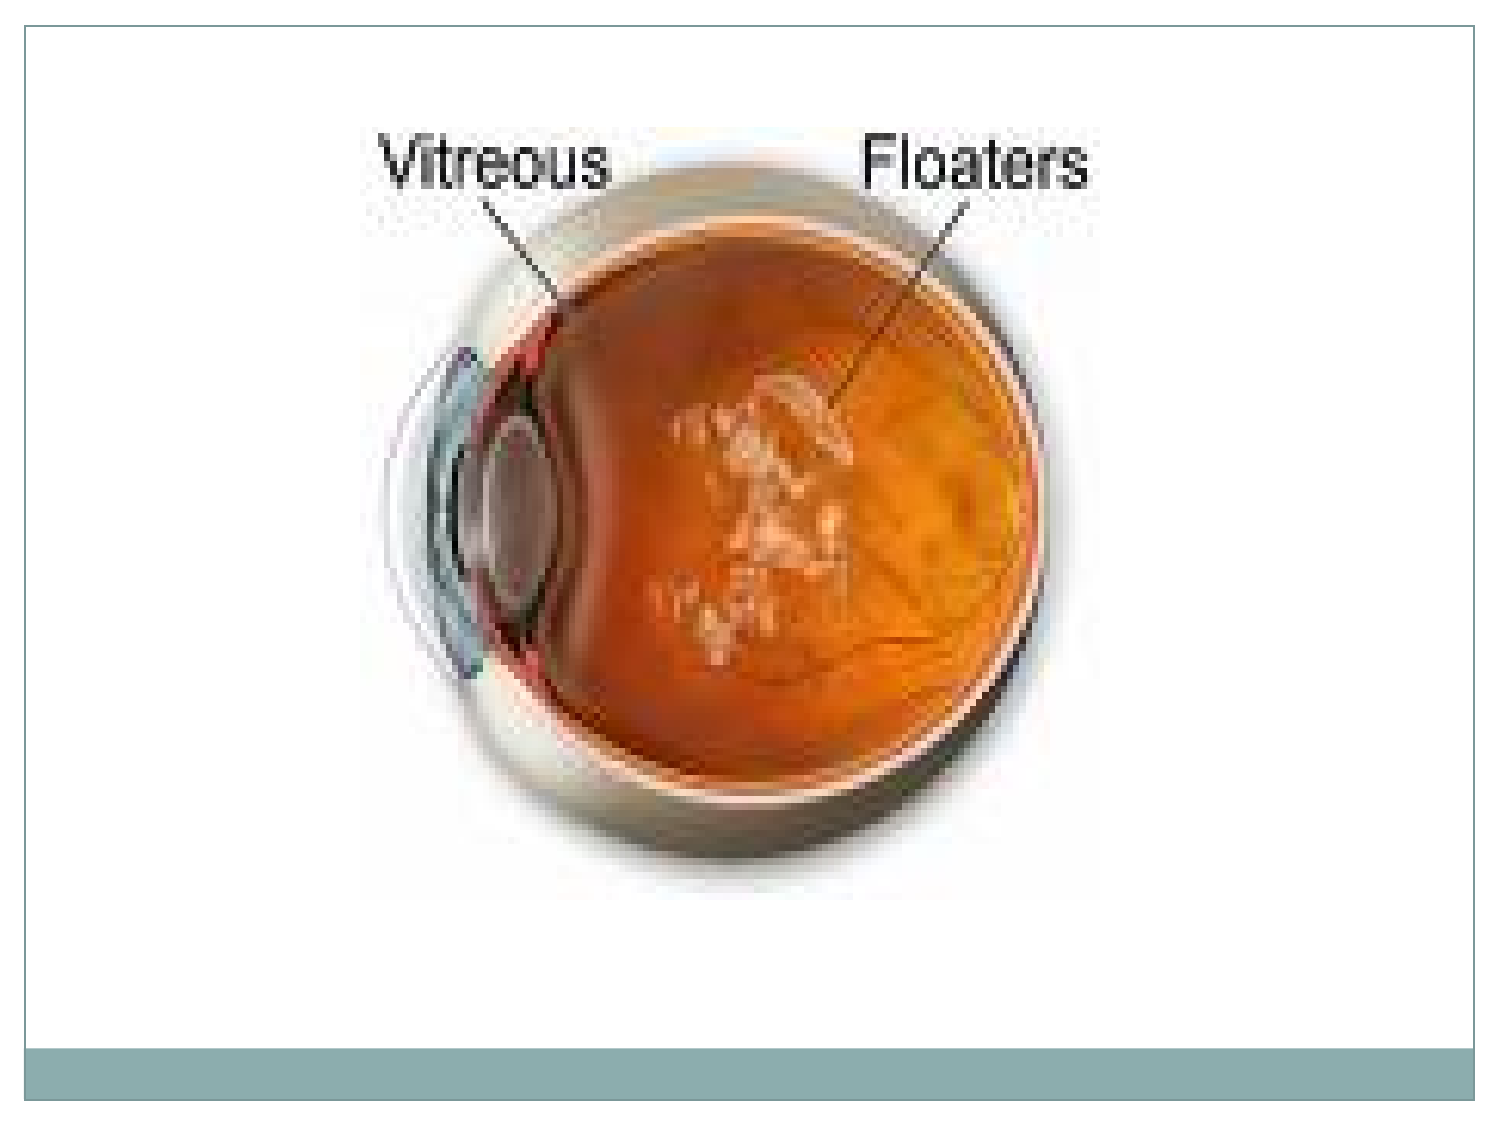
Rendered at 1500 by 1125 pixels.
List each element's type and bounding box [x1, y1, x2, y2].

picture [360, 126, 1101, 901]
